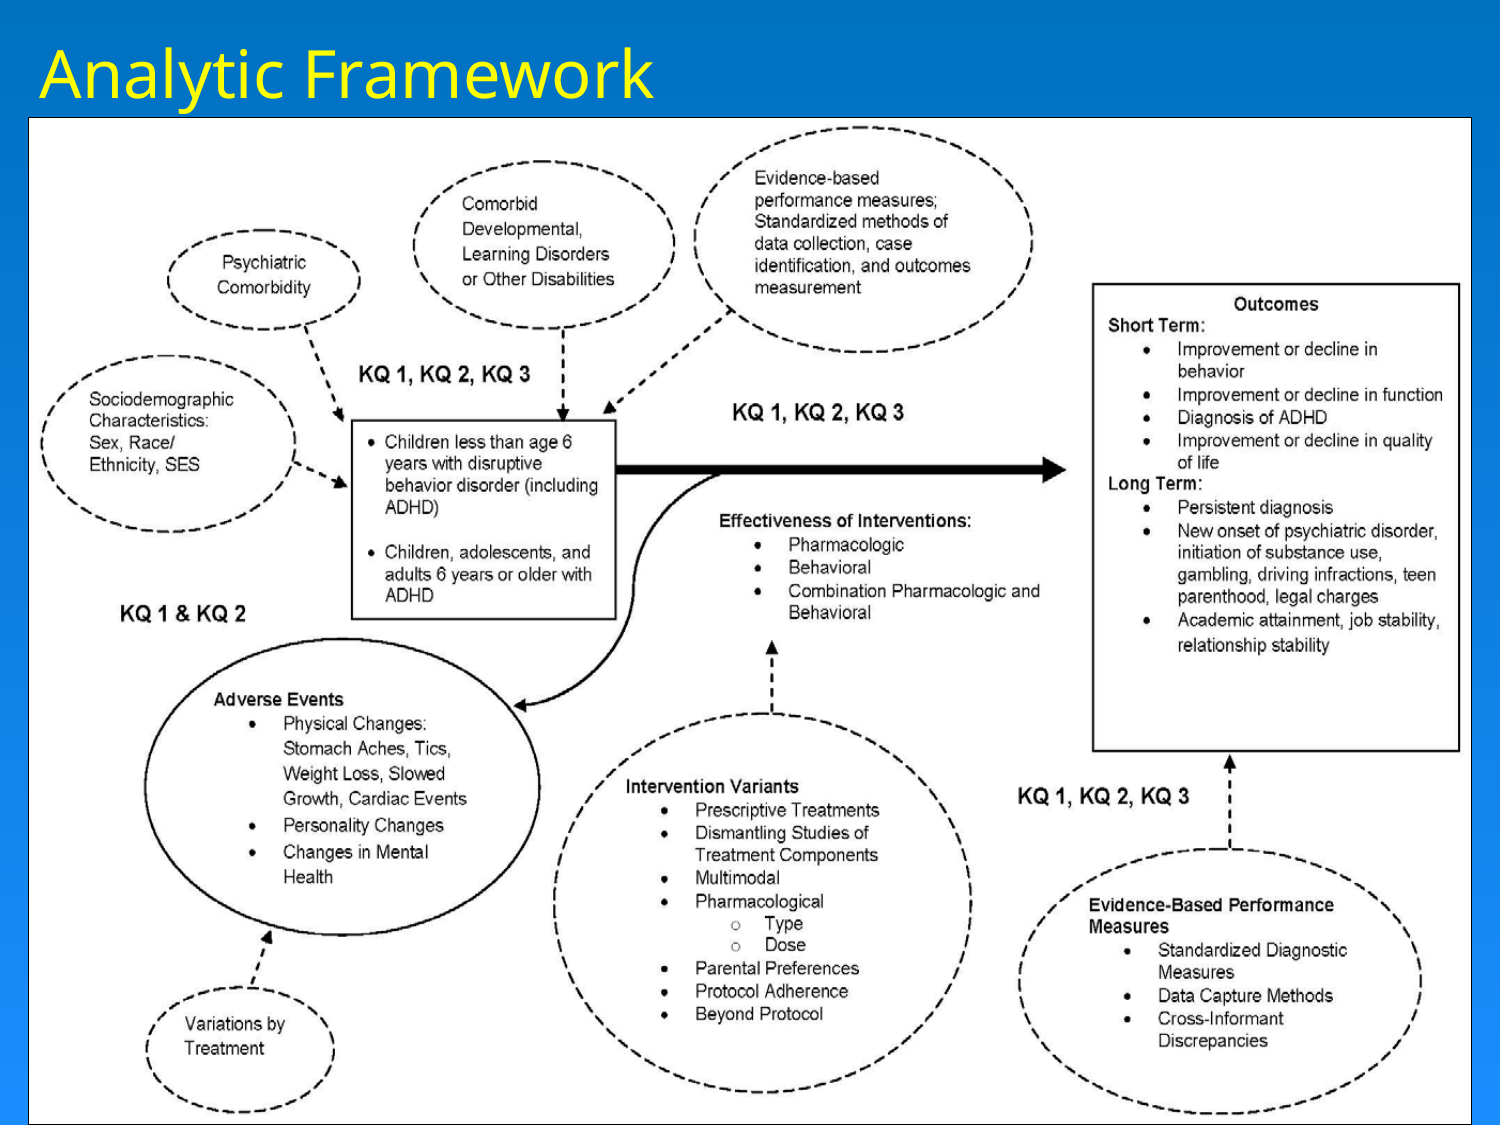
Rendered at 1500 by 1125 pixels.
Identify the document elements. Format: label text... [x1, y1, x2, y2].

text_box [78, 2, 1422, 116]
picture [28, 117, 1472, 1125]
text_box Analytic Framework [24, 24, 1363, 120]
